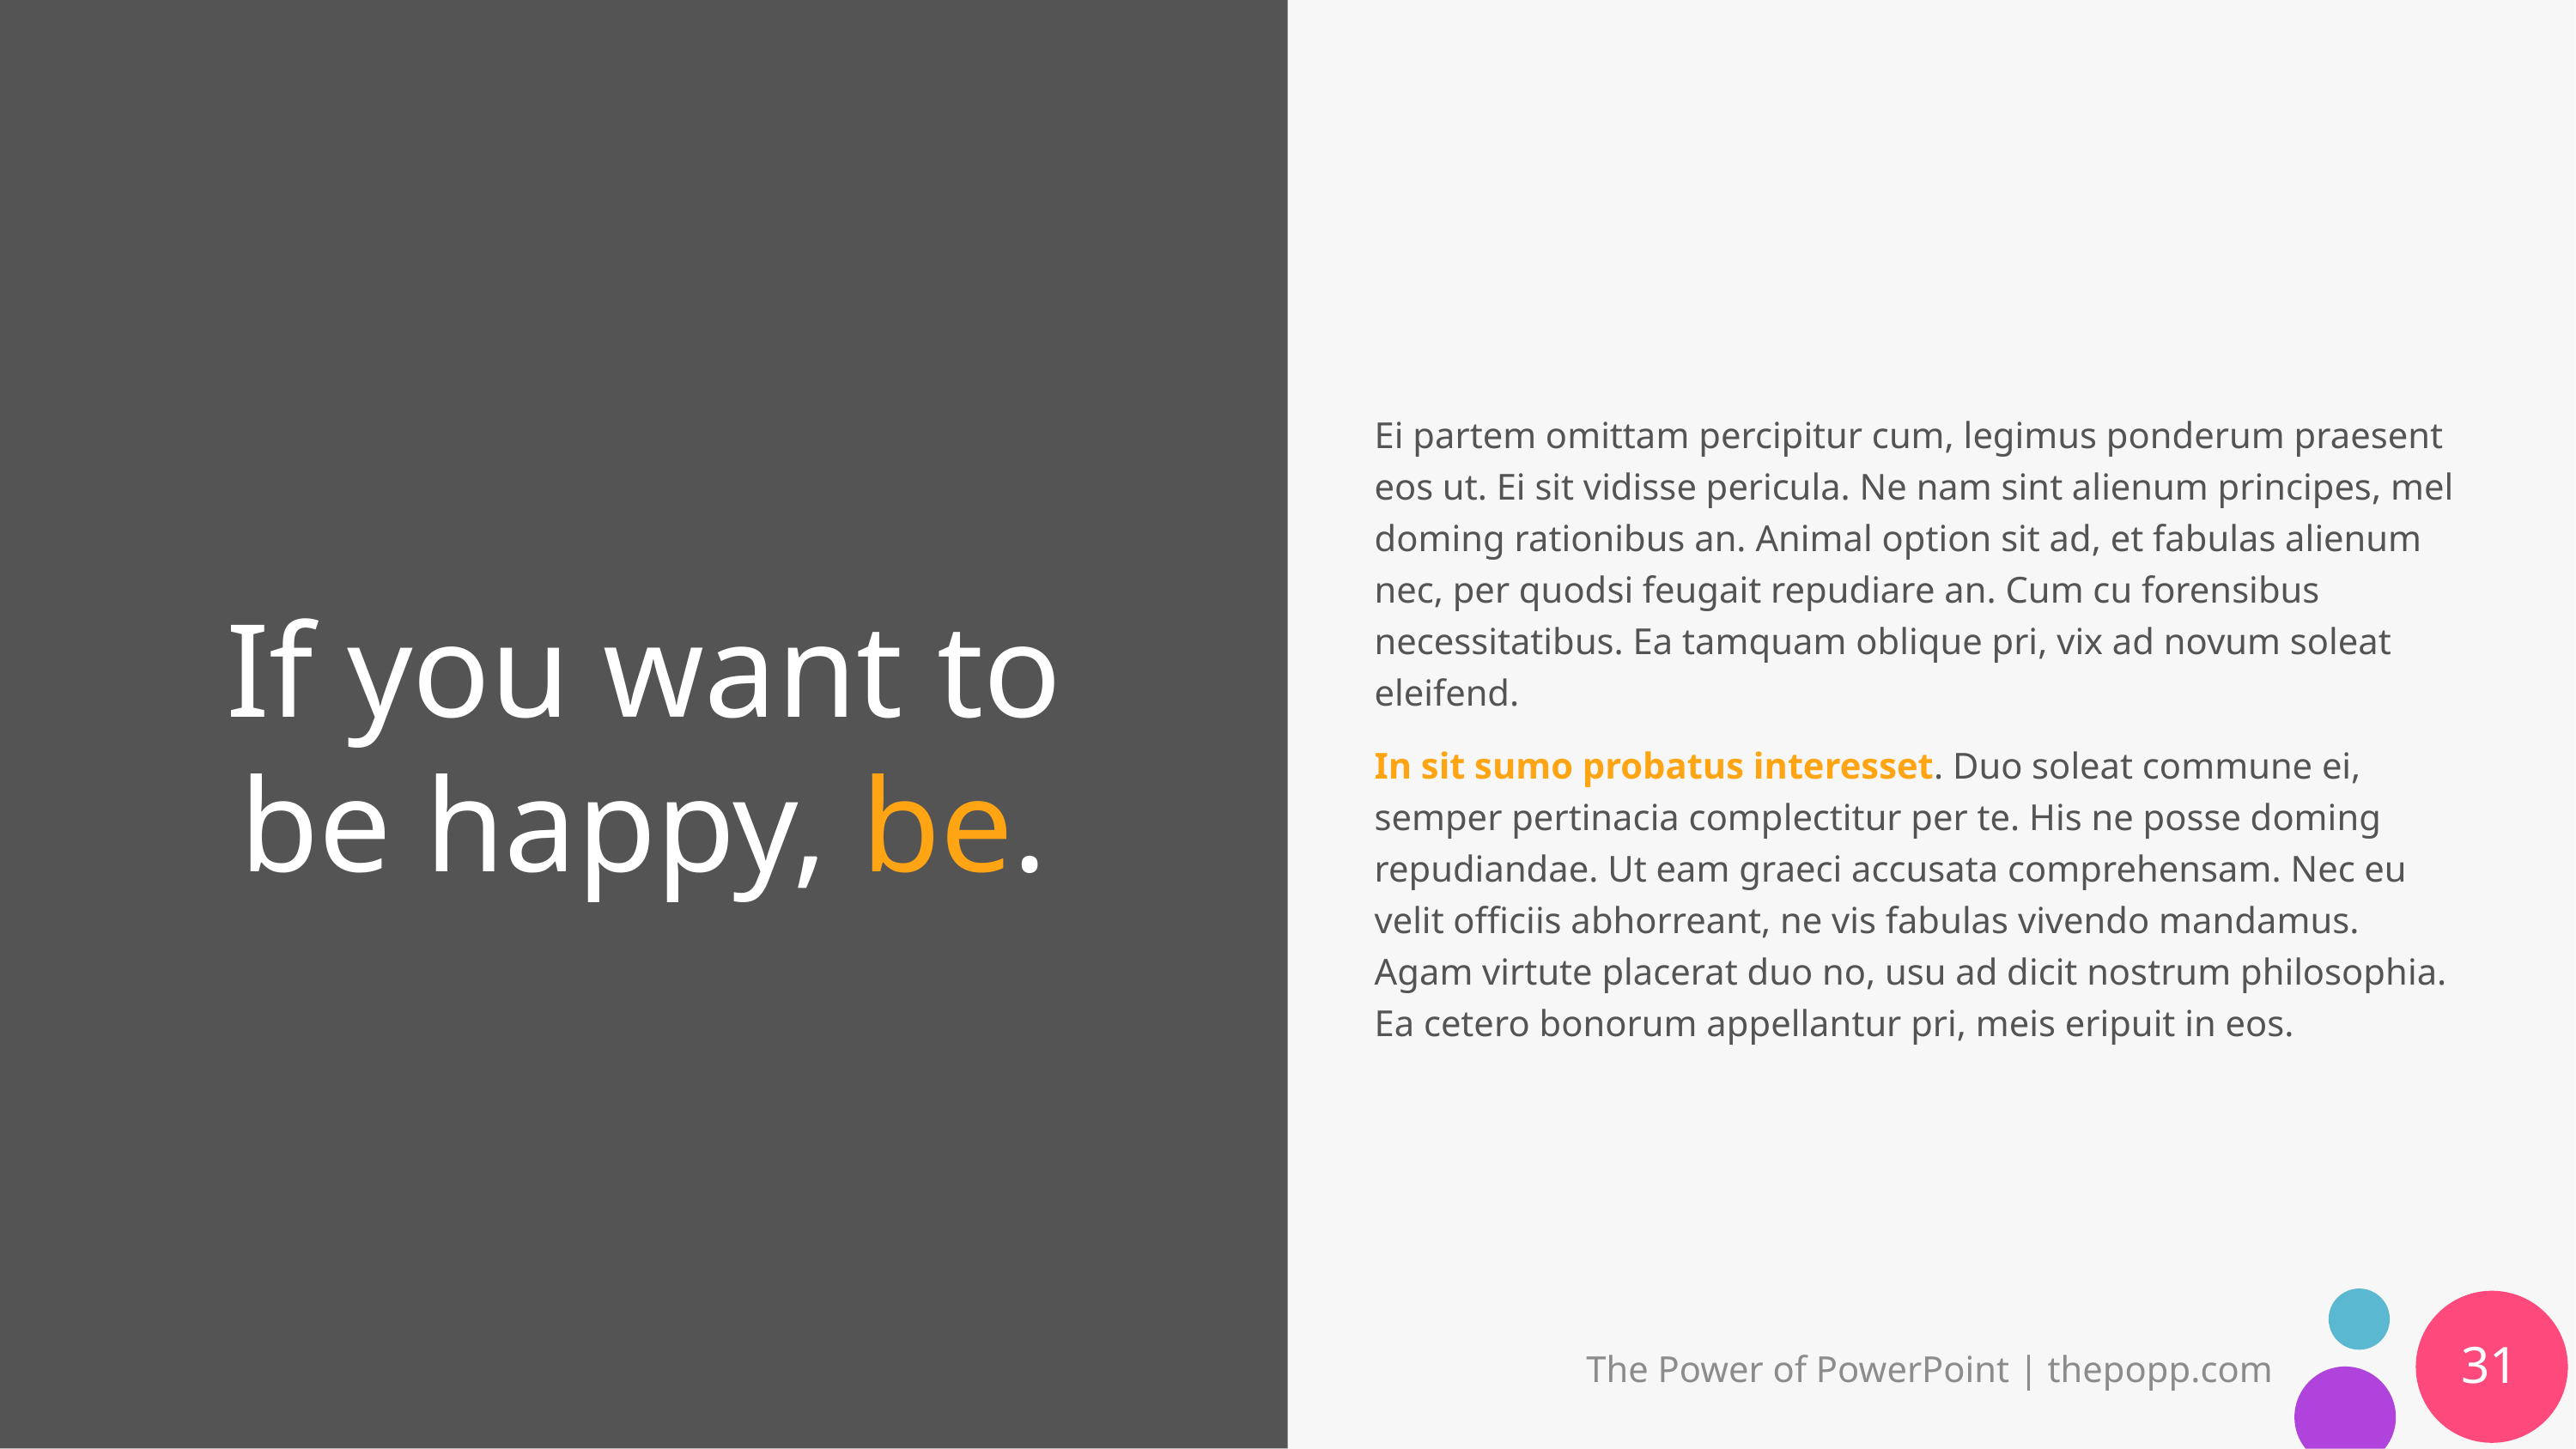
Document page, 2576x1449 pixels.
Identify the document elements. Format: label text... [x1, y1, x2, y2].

footer The Power of PowerPoint | thepopp.com [1479, 1332, 2296, 1410]
list Ei partem omittam percipitur cum, legimus ponderum praesent eos ut. Ei sit vidisse pericula. Ne nam sint alienum principes, mel doming rationibus an. Animal option sit ad, et fabulas alienum nec, per quodsi feugait repudiare an. Cum cu forensibus necessitatibus. Ea tamquam oblique pri, vix ad novum soleat eleifend. In sit sumo probatus interesset. Duo soleat commune ei, semper pertinacia complectitur per te. His ne posse doming repudiandae. Ut eam graeci accusata comprehensam. Nec eu velit officiis abhorreant, ne vis fabulas vivendo mandamus. Agam virtute placerat duo no, usu ad dicit nostrum philosophia. Ea cetero bonorum appellantur pri, meis eripuit in eos. [1351, 349, 2478, 1099]
slide_number 31 [2414, 1328, 2567, 1406]
title If you want to be happy, be. [86, 165, 1202, 1321]
